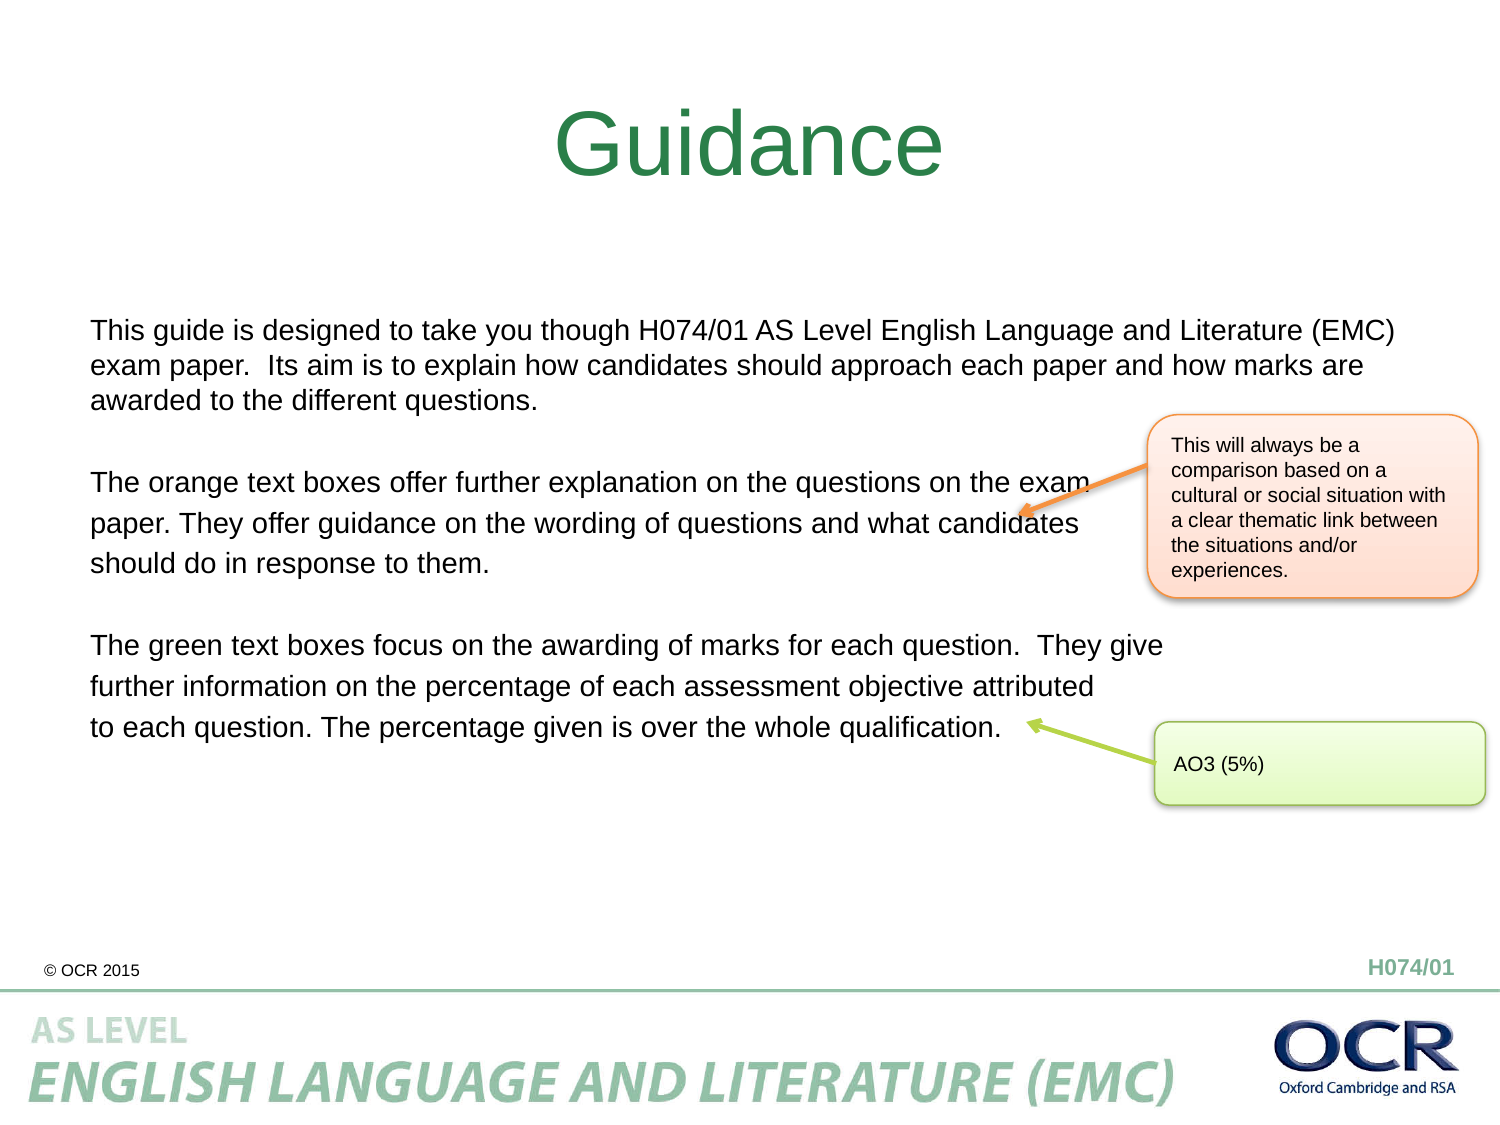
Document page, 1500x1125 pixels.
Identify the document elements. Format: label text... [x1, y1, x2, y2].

text_box AO3 (5%) [1153, 721, 1487, 806]
picture [0, 989, 1500, 1125]
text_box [1017, 464, 1148, 516]
text_box This will always be a comparison based on a cultural or social situation with a clear thematic link between the situations and/or experiences. [1146, 413, 1479, 599]
title Guidance [75, 45, 1425, 233]
list This guide is designed to take you though H074/01 AS Level English Language and Literature (EMC) exam paper. Its aim is to explain how candidates should approach each paper and how marks are awarded to the different questions. The orange text boxes offer further explanation on the questions on the exam paper. They offer guidance on the wording of questions and what candidates should do in response to them. The green text boxes focus on the awarding of marks for each question. They give further information on the percentage of each assessment objective attributed to each question. The percentage given is over the whole qualification. [75, 262, 1425, 965]
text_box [1025, 721, 1157, 764]
